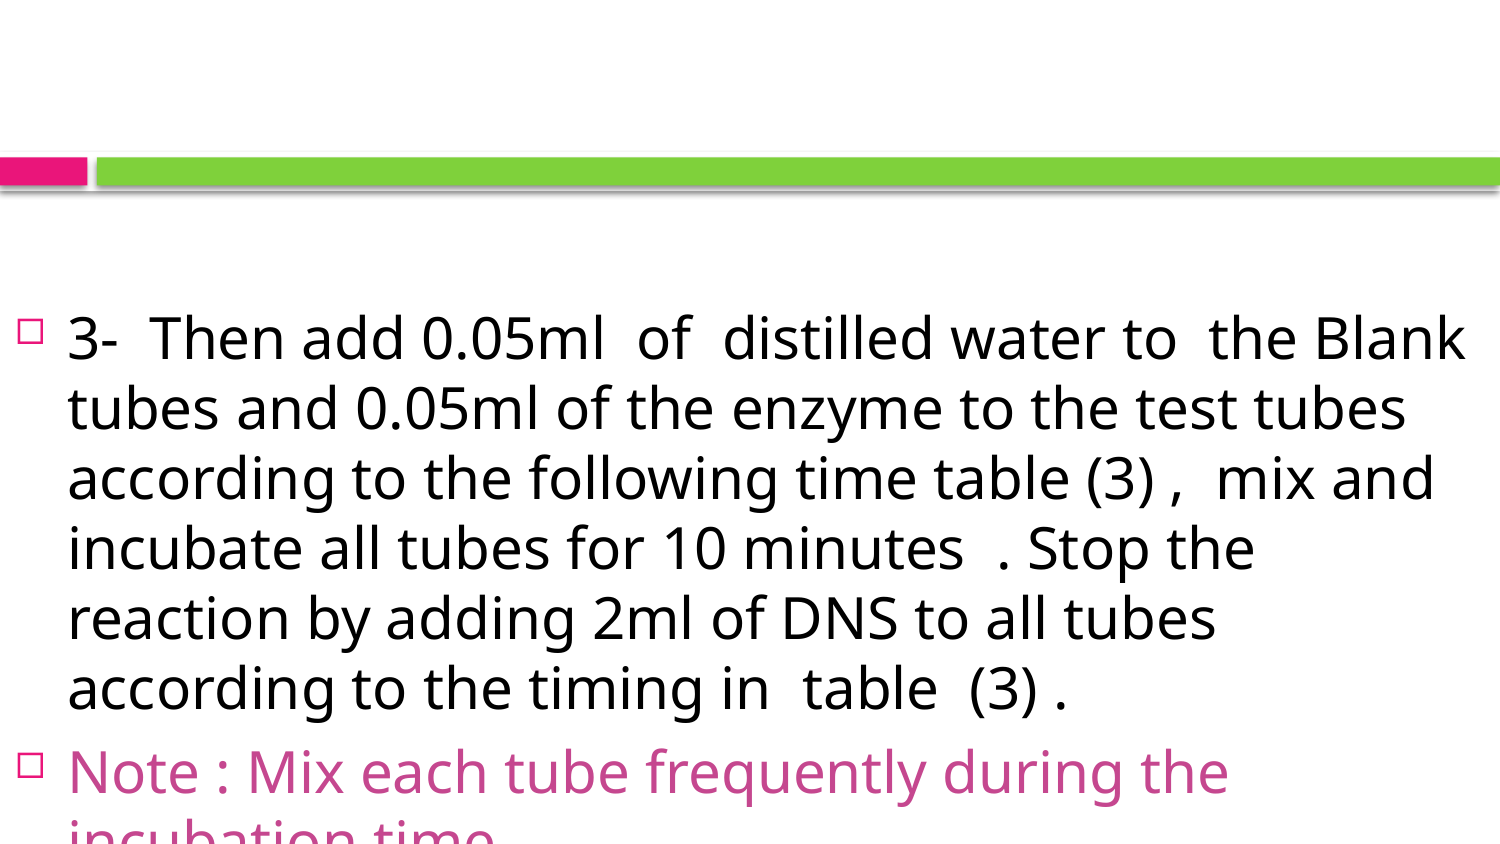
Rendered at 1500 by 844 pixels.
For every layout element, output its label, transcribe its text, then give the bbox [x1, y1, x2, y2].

list 3- Then add 0.05ml of distilled water to the Blank tubes and 0.05ml of the enzyme to the test tubes according to the following time table (3) , mix and incubate all tubes for 10 minutes . Stop the reaction by adding 2ml of DNS to all tubes according to the timing in table (3) . Note : Mix each tube frequently during the incubation time [0, 209, 1500, 844]
